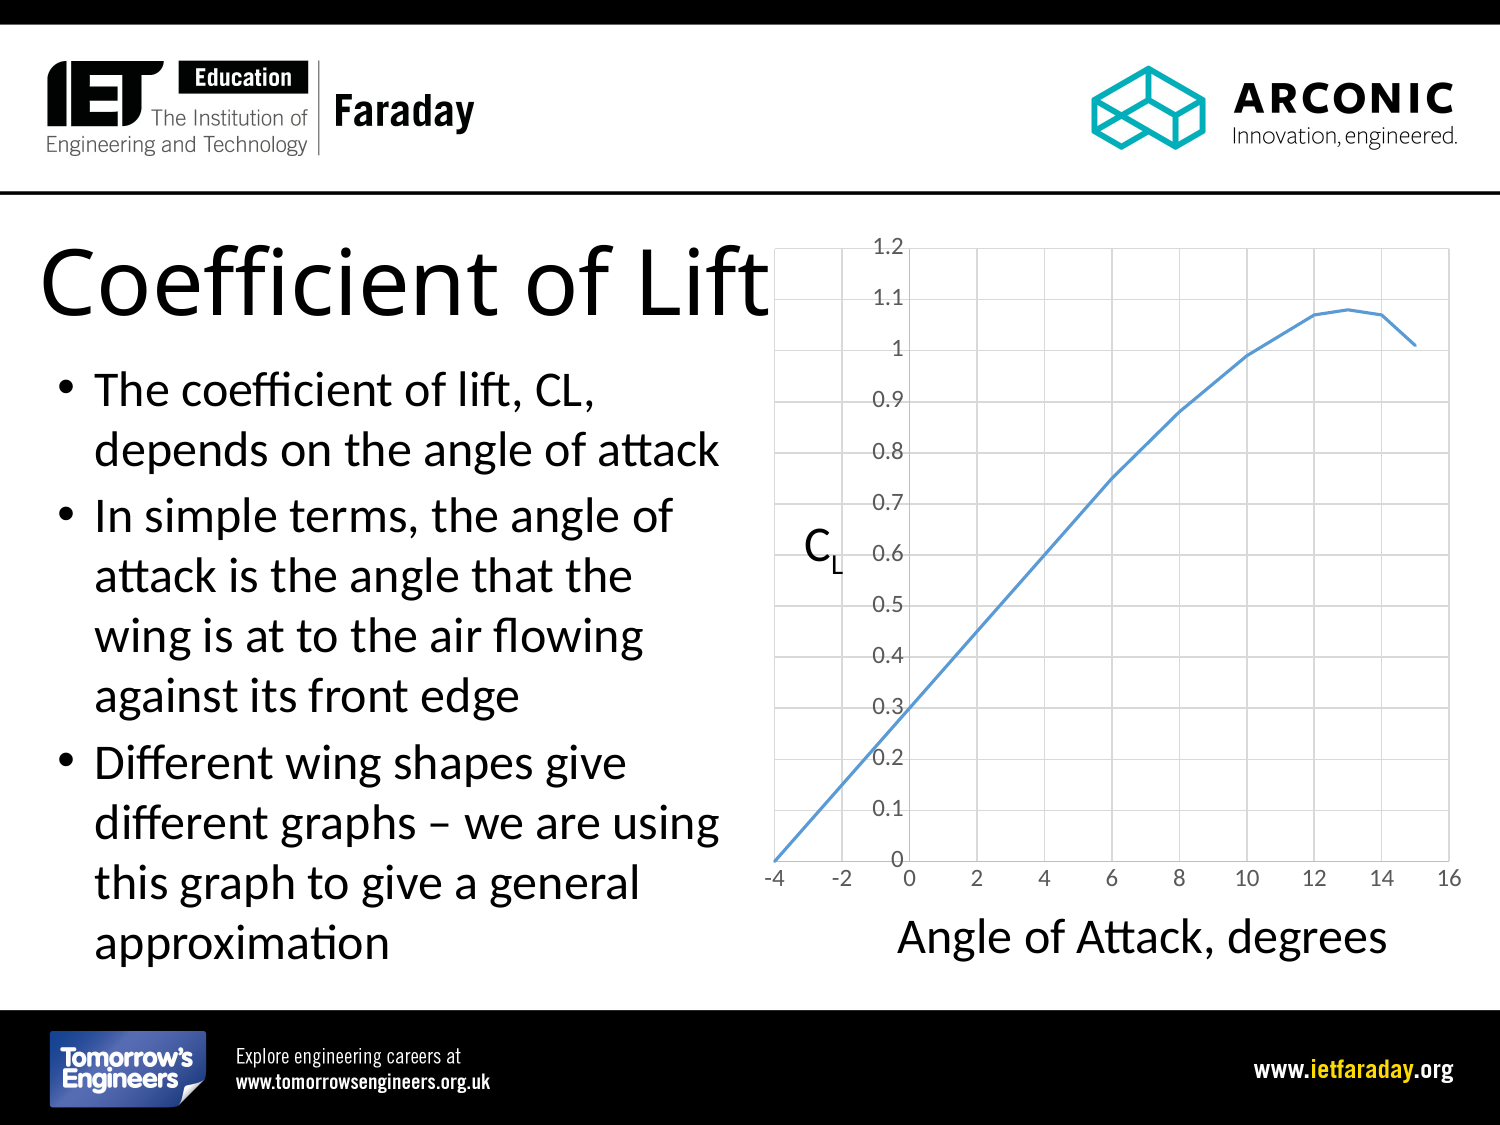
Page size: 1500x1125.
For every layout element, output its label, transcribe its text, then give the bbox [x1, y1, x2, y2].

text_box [749, 222, 1477, 972]
list The coefficient of lift, CL, depends on the angle of attack In simple terms, the angle of attack is the angle that the wing is at to the air flowing against its front edge Different wing shapes give different graphs – we are using this graph to give a general approximation [42, 349, 749, 953]
picture [0, 0, 1500, 1125]
title Coefficient of Lift [23, 218, 1318, 352]
